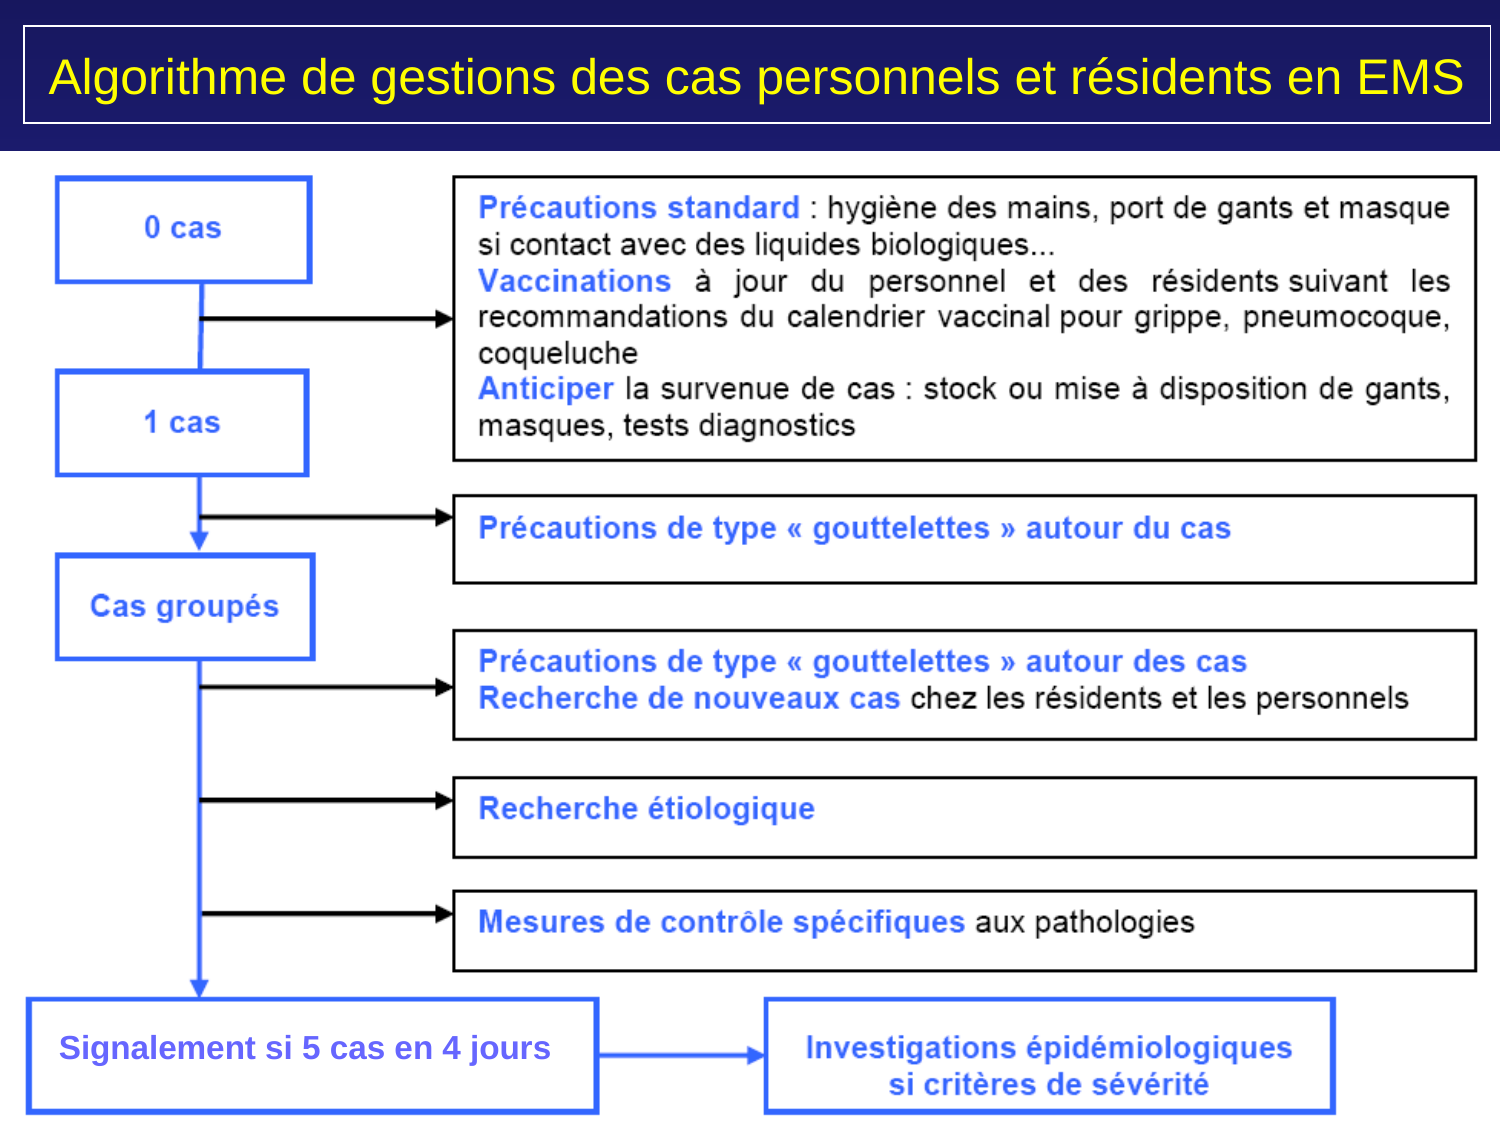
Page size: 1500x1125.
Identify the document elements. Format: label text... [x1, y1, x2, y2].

title Algorithme de gestions des cas personnels et résidents en EMS [23, 25, 1491, 124]
picture [0, 150, 1500, 1125]
